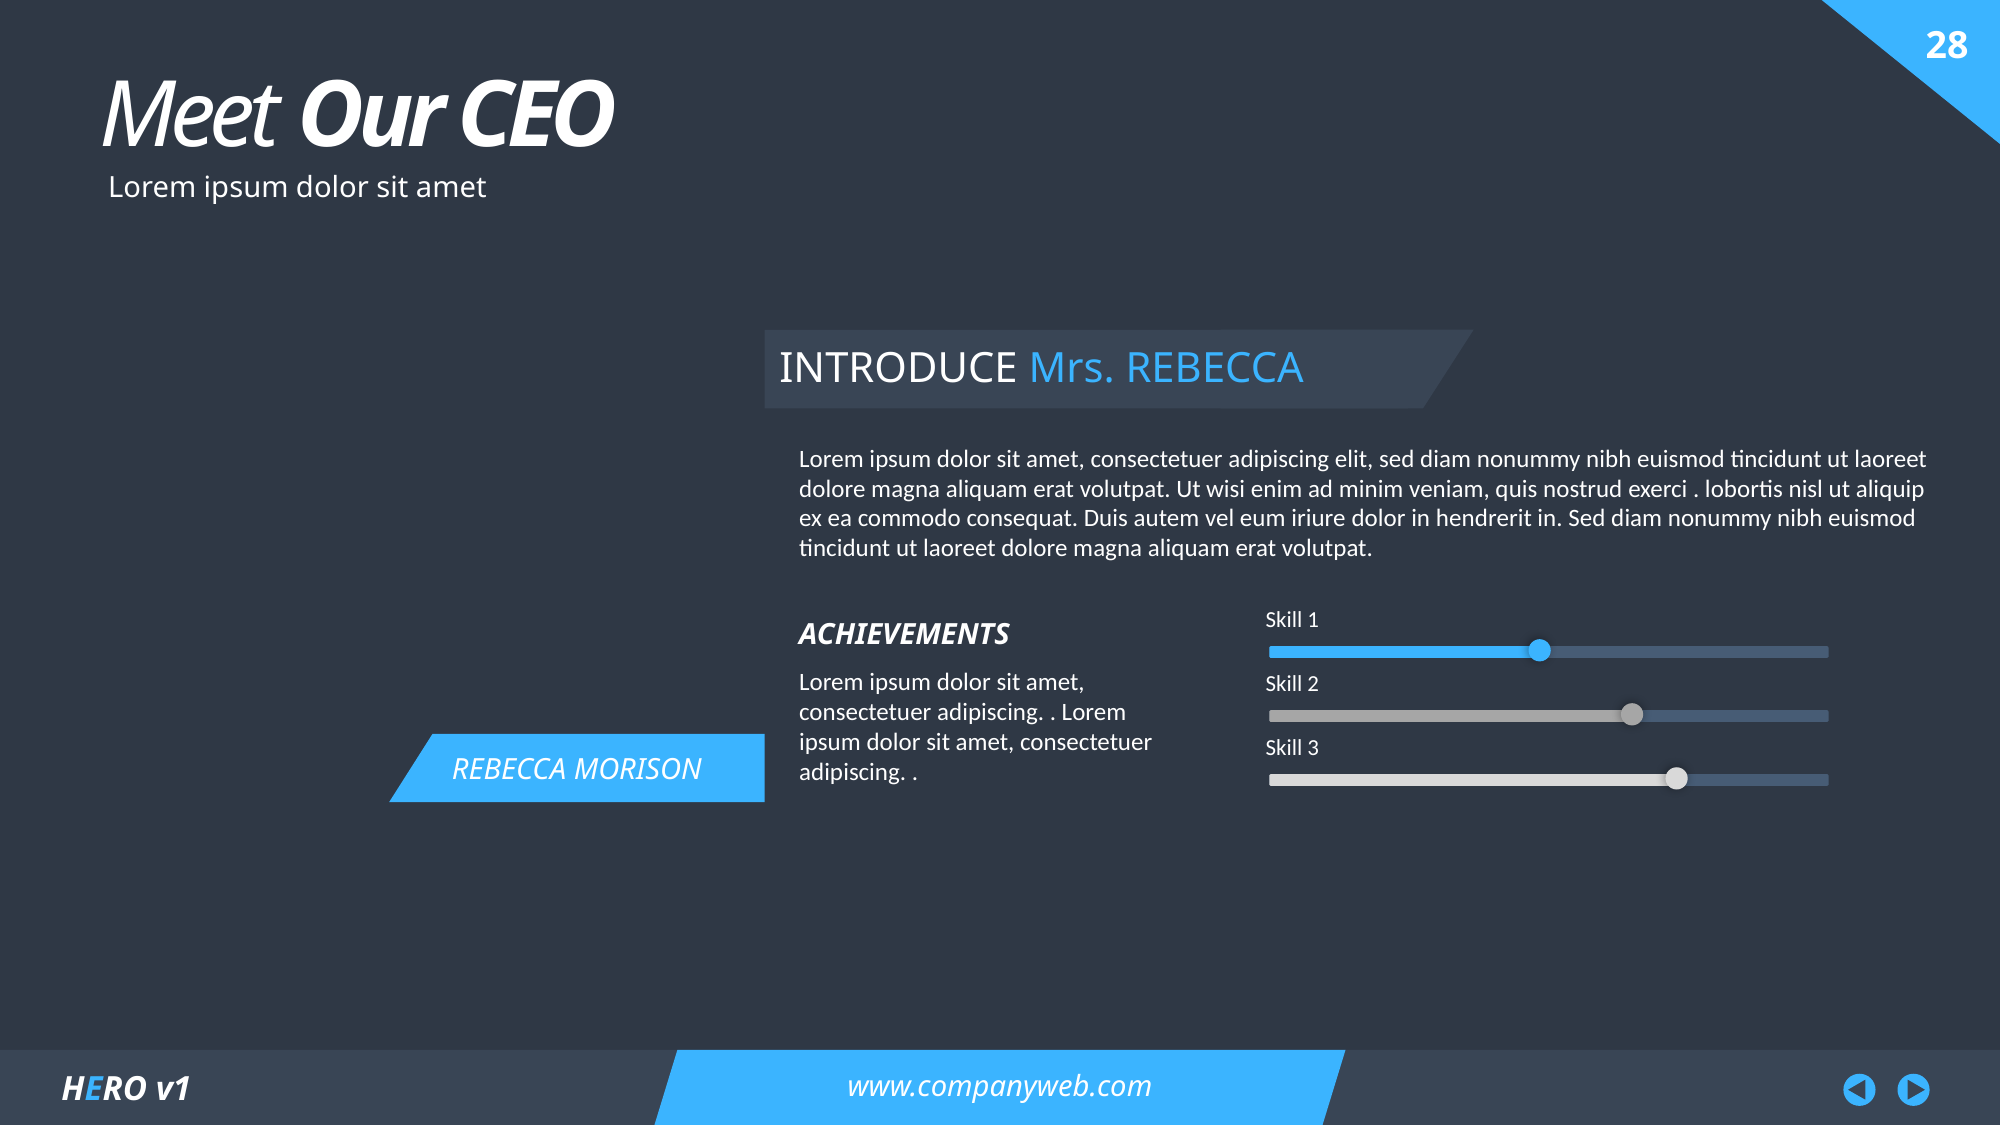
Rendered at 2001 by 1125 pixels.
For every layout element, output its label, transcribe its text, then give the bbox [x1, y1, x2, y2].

picture [0, 329, 765, 803]
text_box Lorem ipsum dolor sit amet, consectetuer adipiscing elit, sed diam nonummy nibh euismod tincidunt ut laoreet dolore magna aliquam erat volutpat. Ut wisi enim ad minim veniam, quis nostrud exerci . lobortis nisl ut aliquip ex ea commodo consequat. Duis autem vel eum iriure dolor in hendrerit in. Sed diam nonummy nibh euismod tincidunt ut laoreet dolore magna aliquam erat volutpat. [784, 434, 1948, 570]
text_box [784, 608, 1192, 825]
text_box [765, 329, 1474, 409]
text_box Lorem ipsum dolor sit amet [93, 169, 785, 207]
text_box Meet Our CEO [84, 63, 1171, 169]
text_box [1250, 597, 1829, 790]
